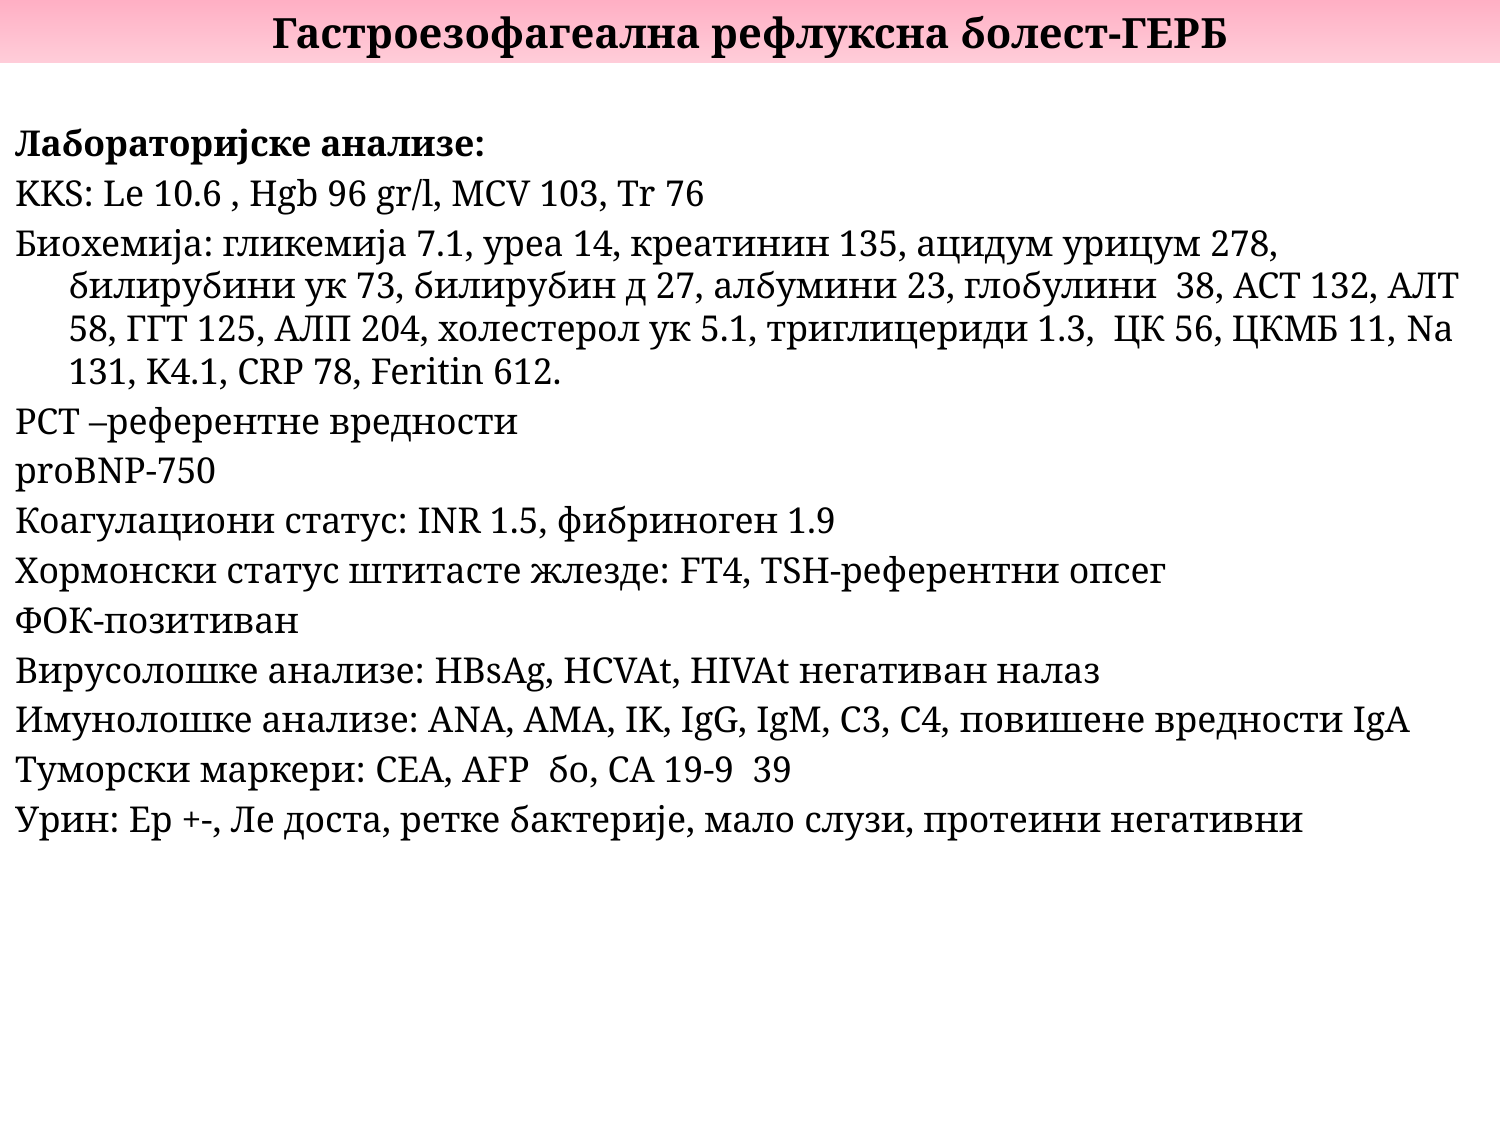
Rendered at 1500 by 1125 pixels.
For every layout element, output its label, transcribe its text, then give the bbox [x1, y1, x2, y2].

text_box Гастроезофагеална рефлуксна болест-ГЕРБ [0, 0, 1500, 63]
list Лабораторијске анализе: KKS: Le 10.6 , Hgb 96 gr/l, MCV 103, Tr 76 Биохемија: гликемија 7.1, уреа 14, креатинин 135, ацидум урицум 278, билирубини ук 73, билирубин д 27, албумини 23, глобулини 38, АСТ 132, АЛТ 58, ГГТ 125, АЛП 204, холестерол ук 5.1, триглицериди 1.3, ЦК 56, ЦКМБ 11, Na 131, K4.1, CRP 78, Feritin 612. PCT –референтне вредности proBNP-750 Коагулациони статус: INR 1.5, фибриноген 1.9 Хормонски статус штитасте жлезде: FT4, TSH-референтни опсег ФОК-позитиван Вирусолошке анализе: HBsAg, HCVAt, HIVAt негативан налаз Имунолошке анализе: АNA, AMA, IK, IgG, IgM, C3, C4, повишене вредности IgA Туморски маркери: CEA, AFP бо, CA 19-9 39 Урин: Ер +-, Ле доста, ретке бактерије, мало слузи, протеини негативни [0, 113, 1500, 857]
